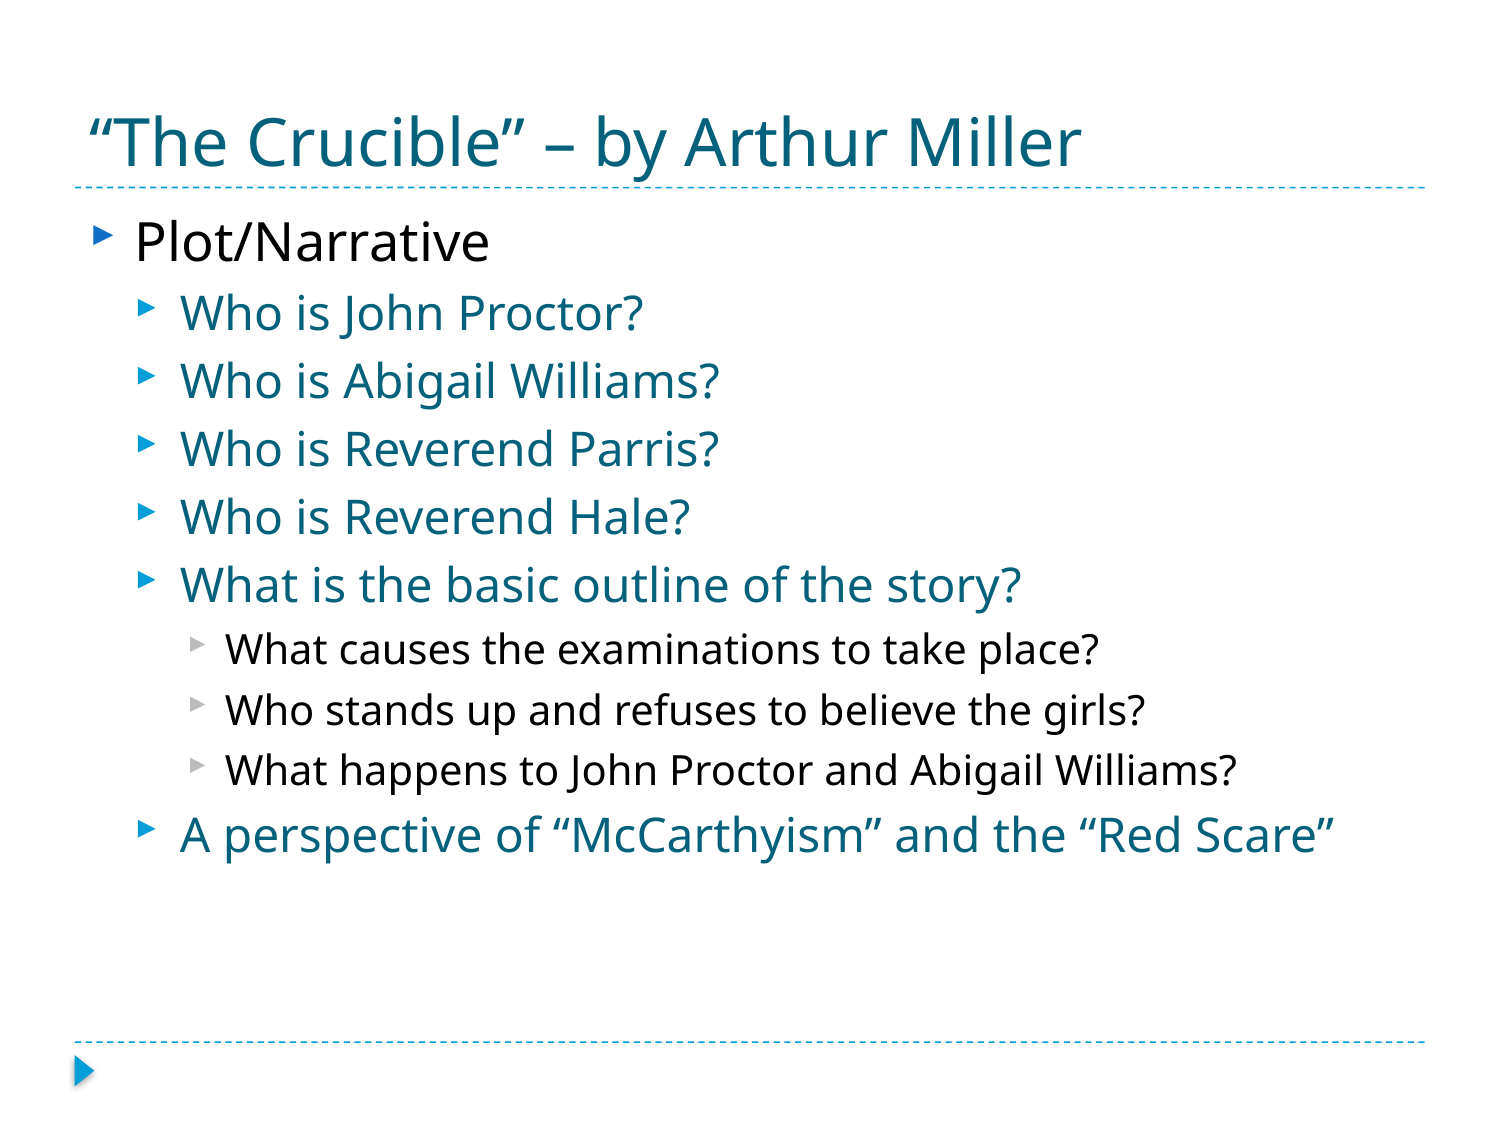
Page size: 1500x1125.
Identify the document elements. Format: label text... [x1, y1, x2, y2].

title “The Crucible” – by Arthur Miller [75, 24, 1425, 188]
list Plot/Narrative Who is John Proctor? Who is Abigail Williams? Who is Reverend Parris? Who is Reverend Hale? What is the basic outline of the story? What causes the examinations to take place? Who stands up and refuses to believe the girls? What happens to John Proctor and Abigail Williams? A perspective of “McCarthyism” and the “Red Scare” [75, 200, 1425, 1010]
